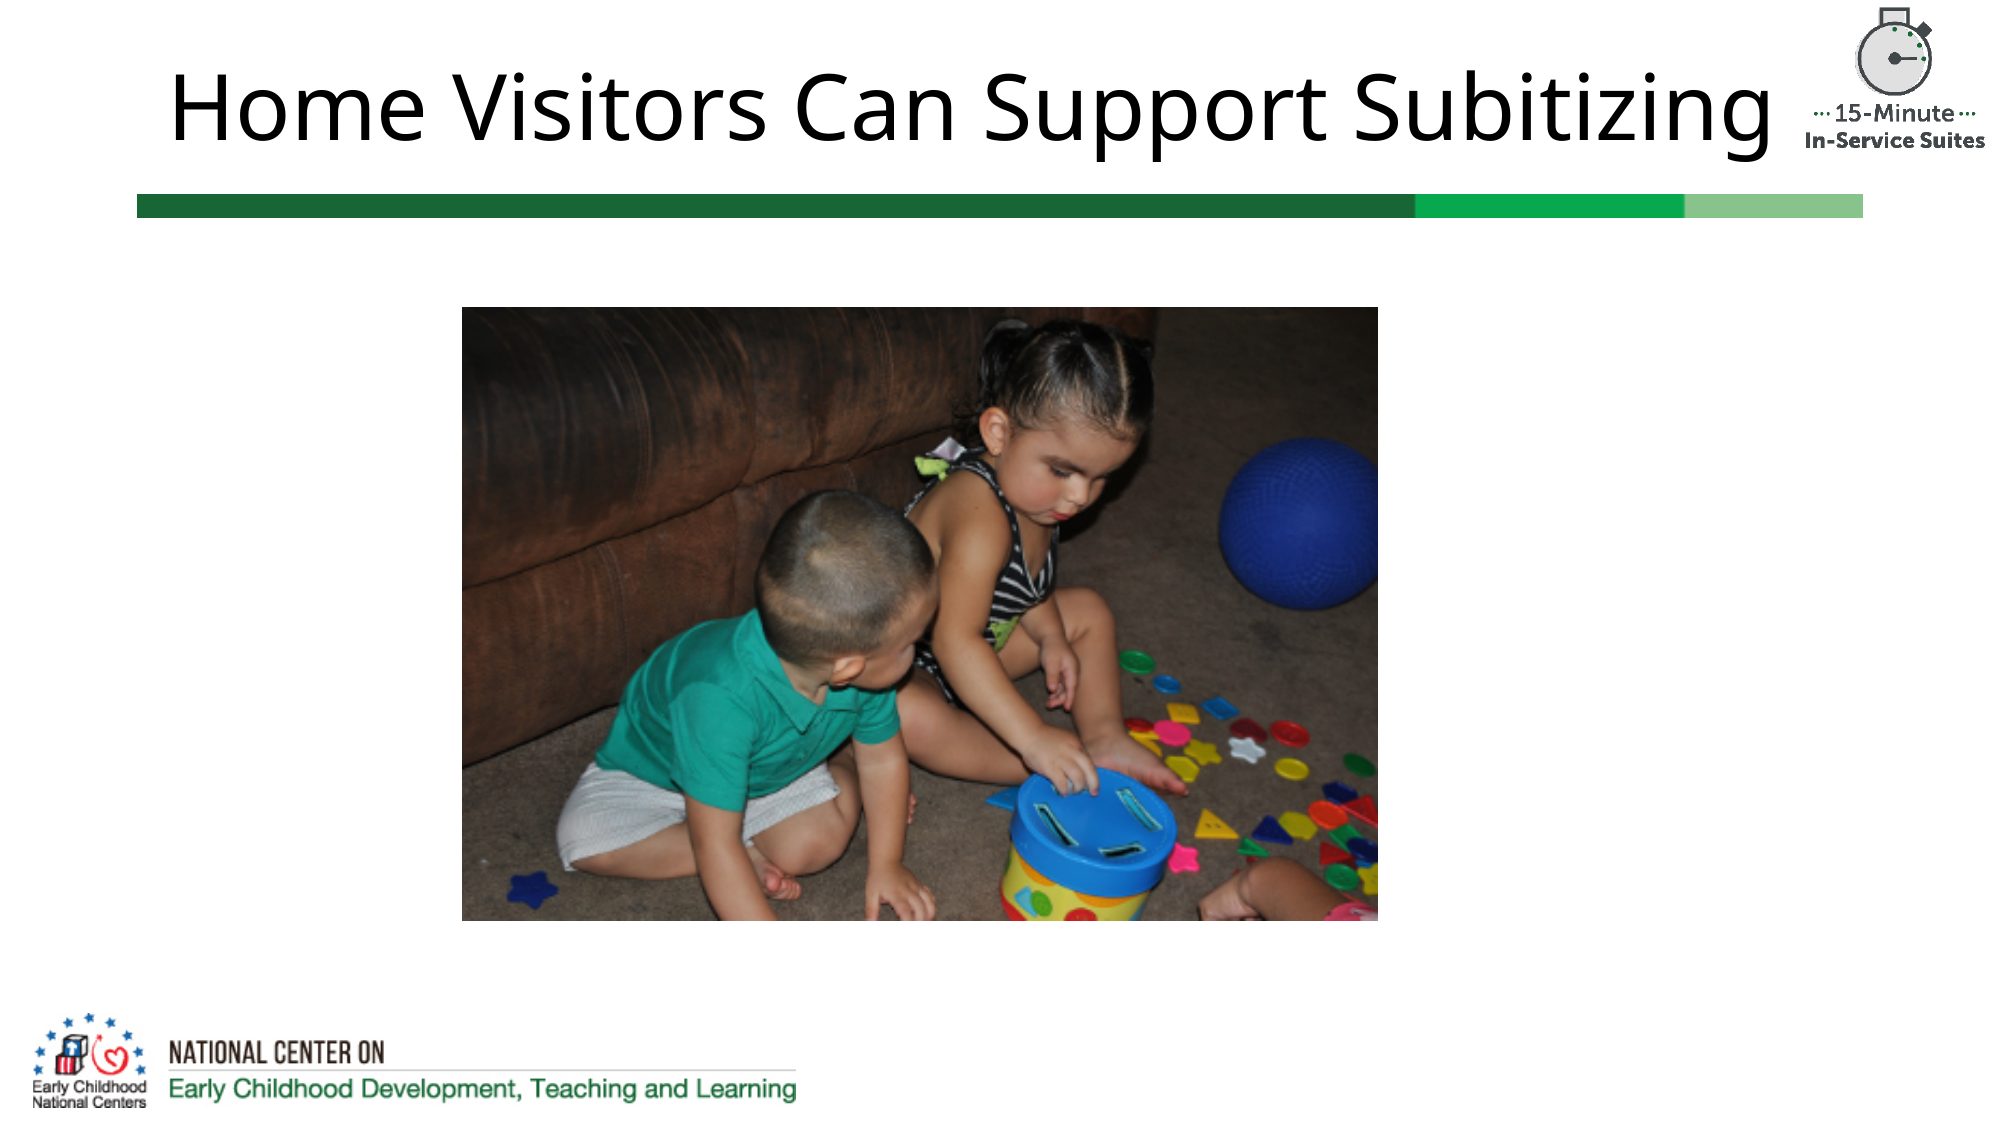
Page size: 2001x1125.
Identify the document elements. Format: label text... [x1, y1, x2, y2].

picture [137, 194, 1863, 218]
picture [33, 1013, 796, 1108]
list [461, 307, 1378, 921]
picture [1790, 0, 1999, 161]
title Home Visitors Can Support Subitizing [122, 31, 1848, 190]
